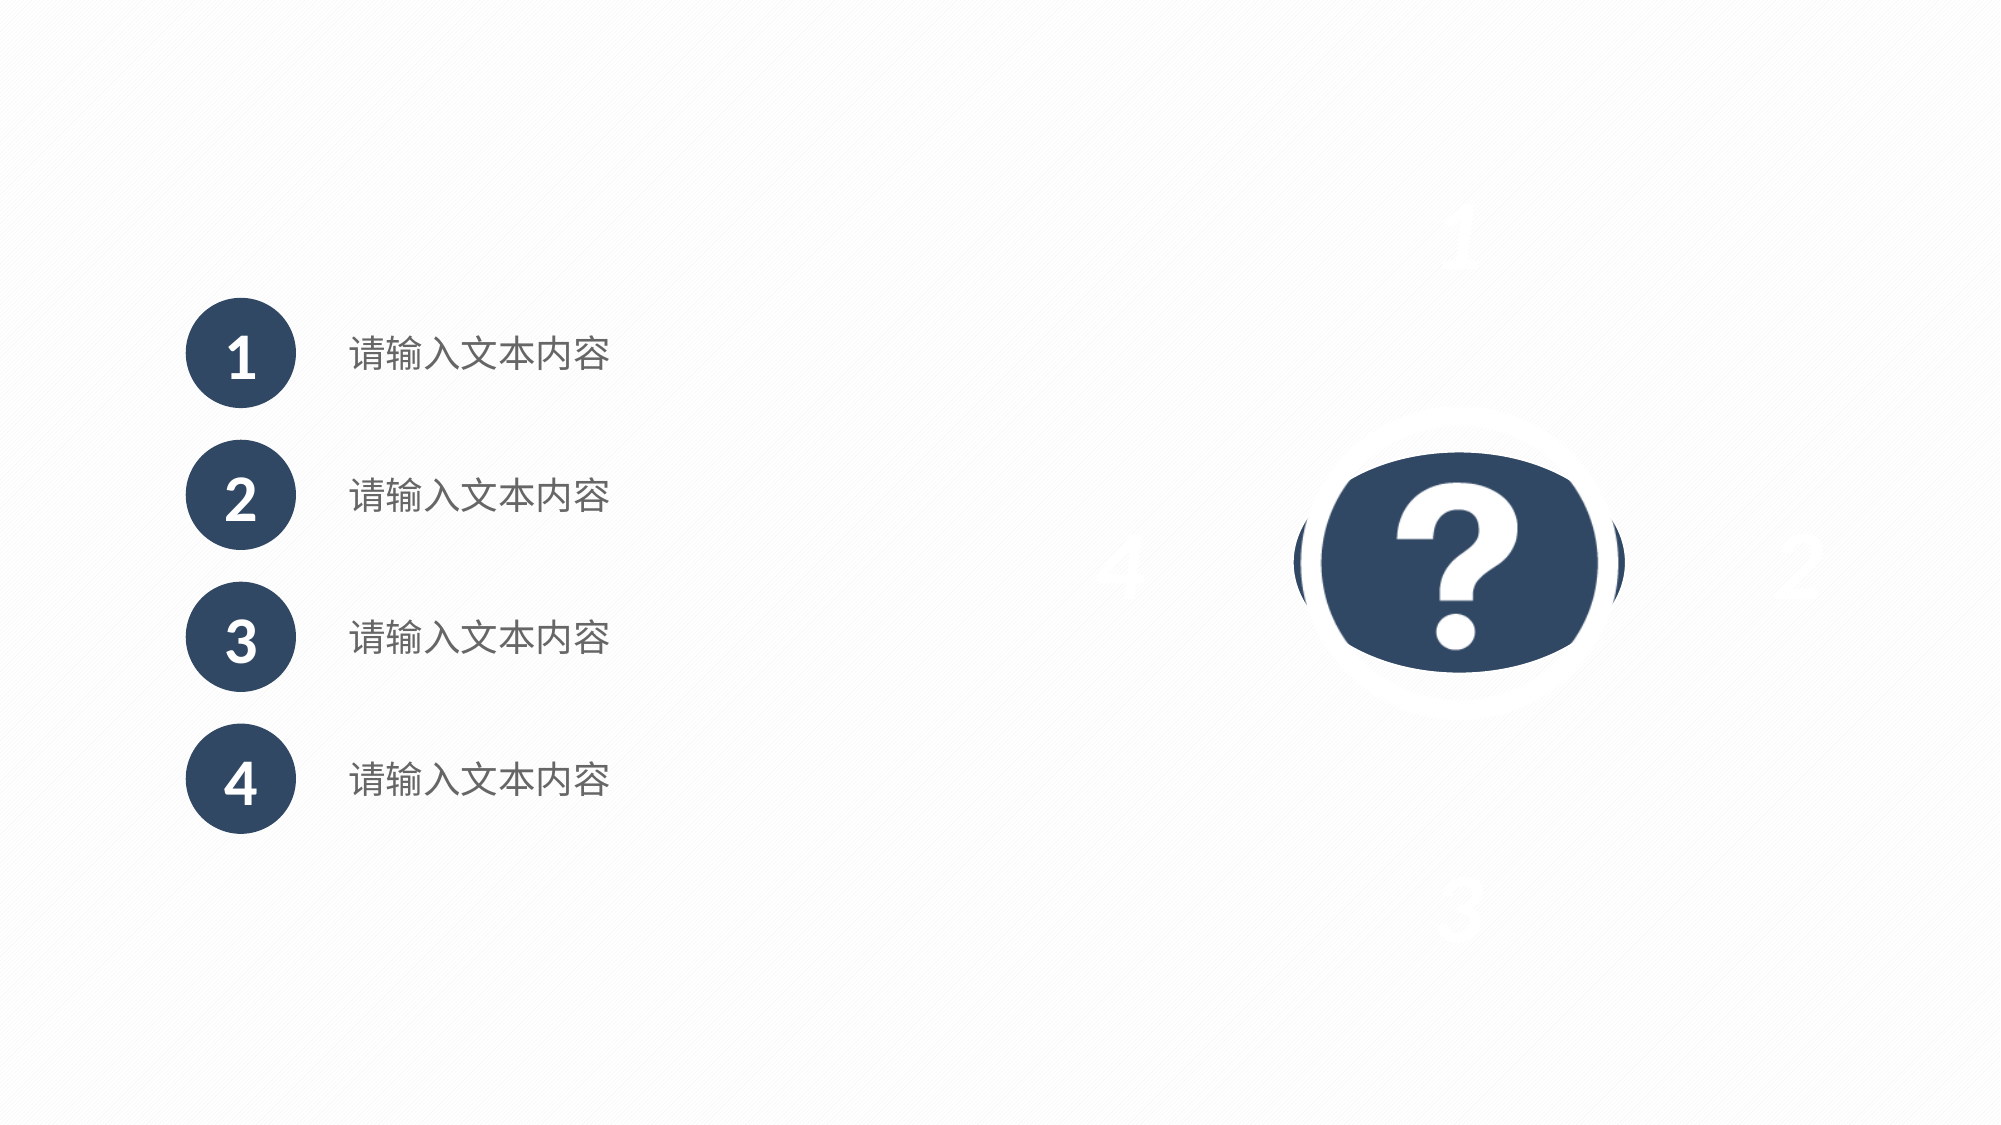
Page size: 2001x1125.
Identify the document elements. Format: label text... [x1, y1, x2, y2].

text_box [792, 117, 2000, 1007]
text_box 请输入文本内容 [333, 464, 748, 525]
text_box 请输入文本内容 [333, 748, 748, 809]
text_box 4 [184, 722, 298, 835]
text_box 3 [184, 580, 298, 693]
picture [1298, 402, 1621, 725]
text_box 1 [184, 296, 298, 410]
text_box 2 [184, 438, 298, 552]
text_box 请输入文本内容 [333, 322, 748, 383]
text_box 请输入文本内容 [333, 606, 748, 667]
